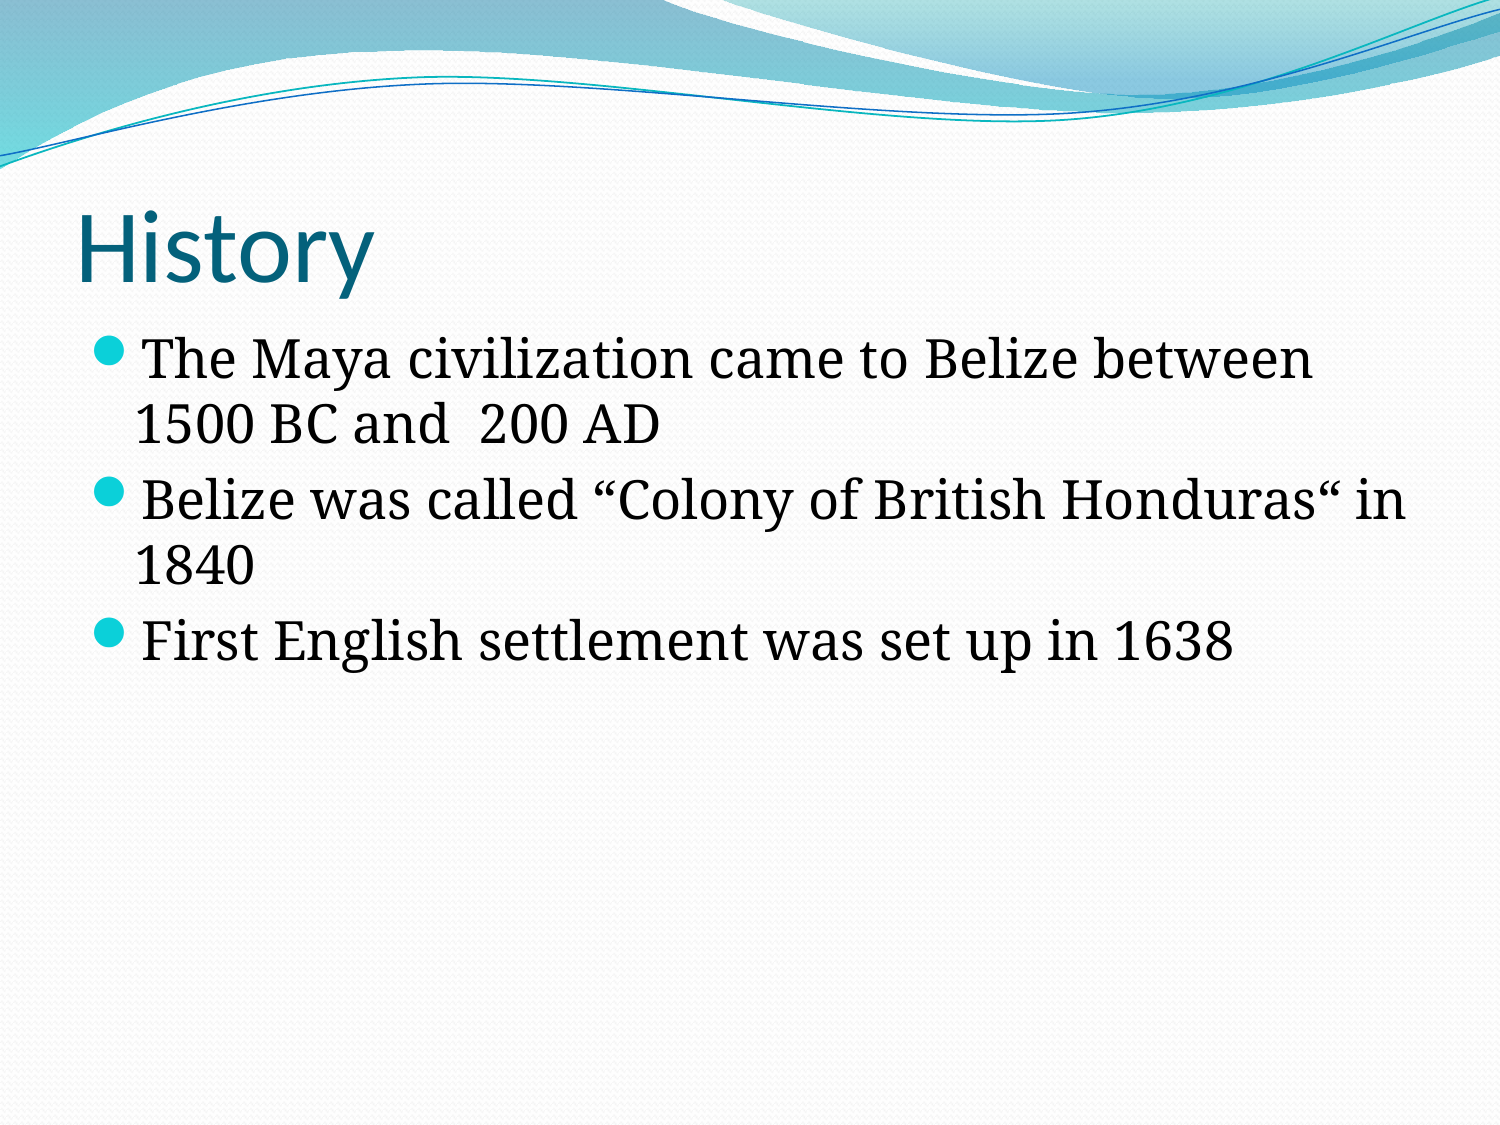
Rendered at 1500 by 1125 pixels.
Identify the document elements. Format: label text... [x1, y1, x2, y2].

title History [75, 115, 1425, 303]
list The Maya civilization came to Belize between 1500 BC and 200 AD Belize was called “Colony of British Honduras“ in 1840 First English settlement was set up in 1638 [75, 317, 1425, 1038]
